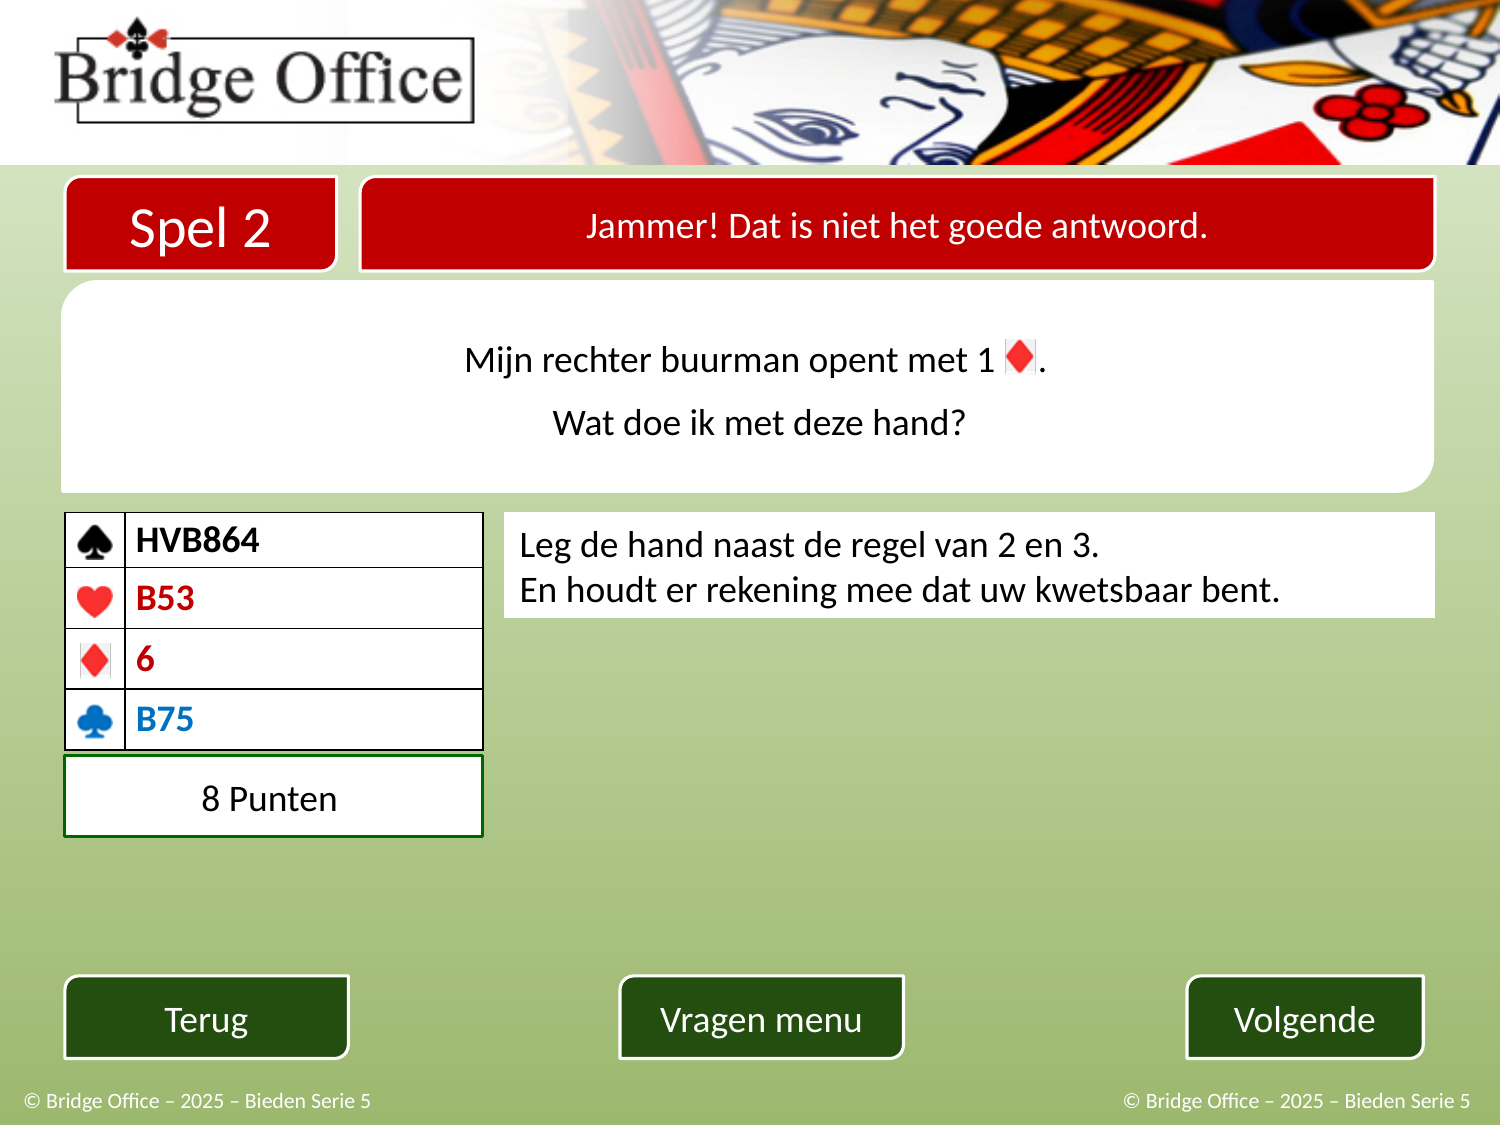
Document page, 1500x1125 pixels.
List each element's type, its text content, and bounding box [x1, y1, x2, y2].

table_cell [66, 629, 124, 688]
table_cell B75 [126, 690, 482, 749]
text_box Vragen menu [618, 974, 906, 1061]
picture [1001, 339, 1038, 375]
text_box Mijn rechter buurman opent met 1 . [449, 327, 1075, 388]
table_cell B53 [126, 568, 482, 628]
picture [0, 0, 1500, 166]
text_box Leg de hand naast de regel van 2 en 3. En houdt er rekening mee dat uw kwetsbaar bent. [504, 512, 1435, 618]
text_box © Bridge Office – 2025 – Bieden Serie 5 [1107, 1079, 1500, 1121]
picture [77, 585, 114, 618]
table_cell [66, 690, 124, 749]
table_cell 6 [126, 629, 482, 688]
table_cell [66, 568, 124, 628]
table_header HVB864 [126, 513, 482, 567]
text_box 8 Punten [63, 754, 484, 838]
picture [77, 643, 114, 679]
table_header [66, 513, 124, 567]
text_box [61, 280, 1435, 493]
picture [77, 524, 114, 561]
text_box Jammer! Dat is niet het goede antwoord. [358, 179, 1437, 273]
picture [77, 703, 114, 740]
text_box Spel 2 [63, 179, 339, 273]
text_box Volgende [1185, 974, 1425, 1061]
text_box Terug [63, 974, 350, 1061]
text_box Wat doe ik met deze hand? [537, 390, 986, 451]
text_box © Bridge Office – 2025 – Bieden Serie 5 [8, 1079, 393, 1121]
